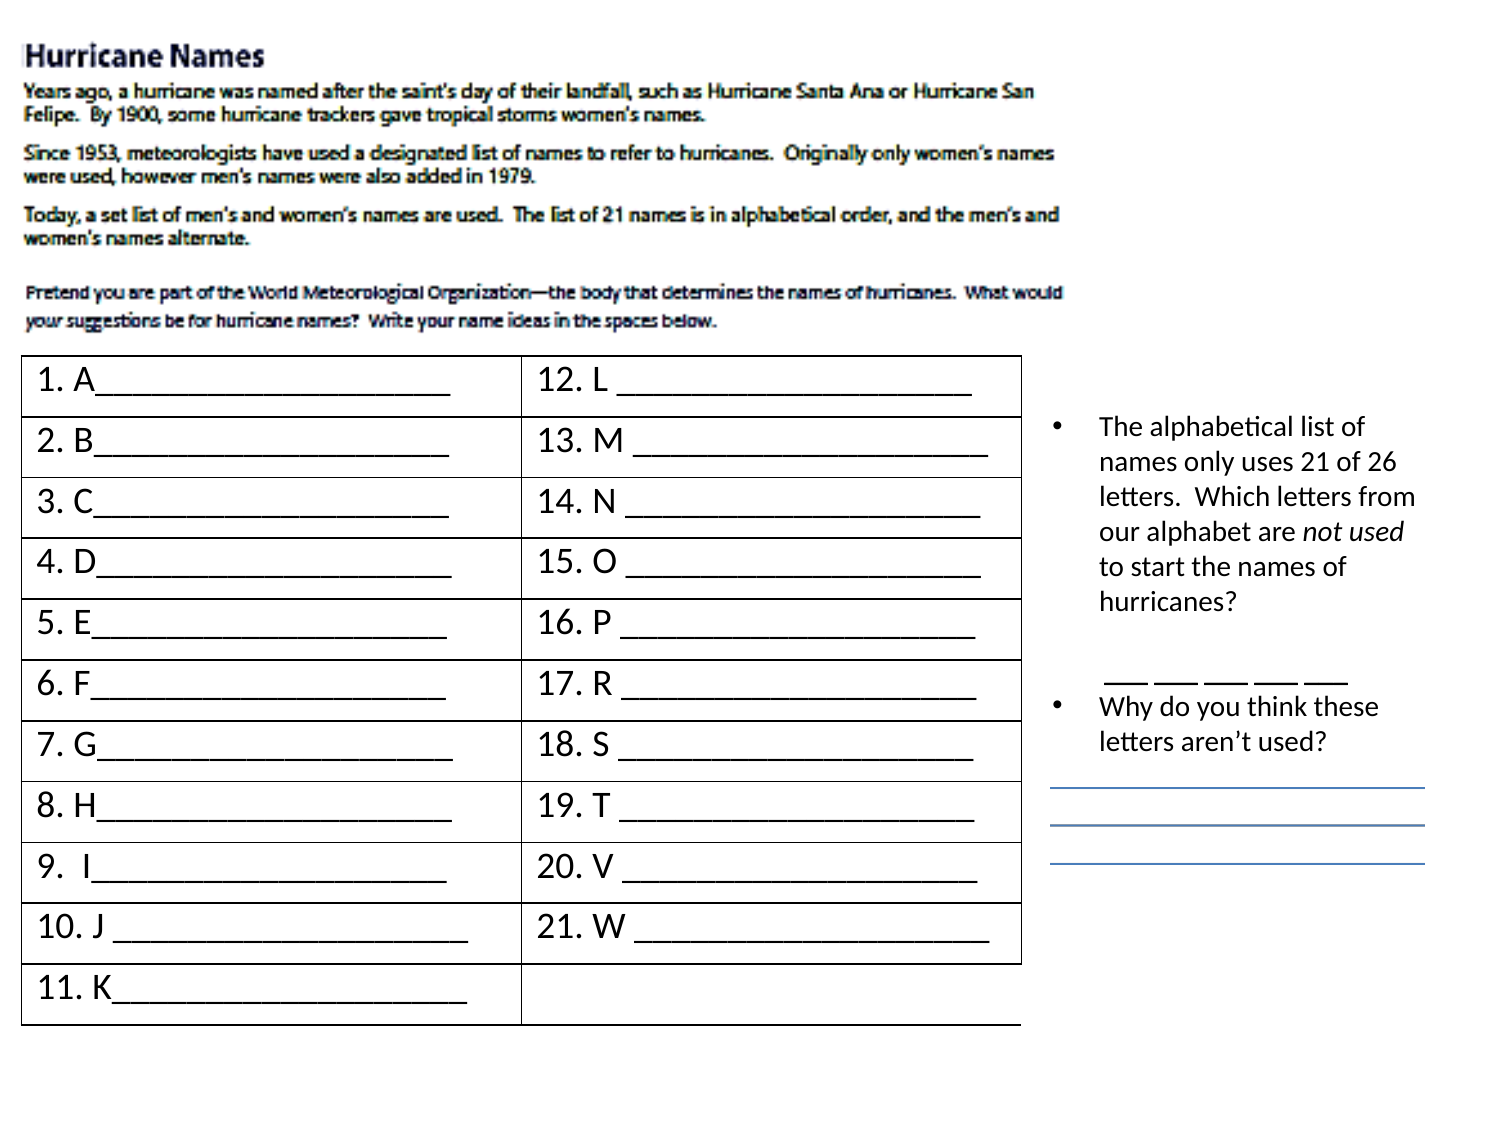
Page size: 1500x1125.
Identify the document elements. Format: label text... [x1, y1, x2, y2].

table_cell 4. D___________________ [22, 539, 521, 598]
table_cell 2. B___________________ [22, 418, 521, 477]
table_cell 7. G___________________ [22, 722, 521, 781]
table_cell 13. M ___________________ [522, 418, 1021, 477]
table_cell 20. V ___________________ [522, 843, 1021, 902]
table_cell 8. H___________________ [22, 782, 521, 842]
picture [0, 36, 1089, 338]
table_cell 5. E___________________ [22, 600, 521, 659]
table_cell 11. K___________________ [22, 965, 521, 1024]
table_cell 6. F___________________ [22, 661, 521, 720]
table_cell 21. W ___________________ [522, 904, 1021, 963]
table_cell 18. S ___________________ [522, 722, 1021, 781]
table_cell [522, 965, 1021, 1024]
table_cell 19. T ___________________ [522, 782, 1021, 842]
table_cell 10. J ___________________ [22, 904, 521, 963]
table_header 1. A___________________ [22, 357, 521, 416]
table_cell 17. R ___________________ [522, 661, 1021, 720]
table_cell 3. C___________________ [22, 478, 521, 537]
table_header 12. L ___________________ [522, 357, 1021, 416]
picture [1049, 787, 1426, 865]
table_cell 14. N ___________________ [522, 478, 1021, 537]
text_box The alphabetical list of names only uses 21 of 26 letters. Which letters from our alphabet are not used to start the names of hurricanes? ___ ___ ___ ___ ___ Why do you think these letters aren’t used? [1037, 399, 1450, 1009]
table_cell 15. O ___________________ [522, 539, 1021, 598]
table_cell 16. P ___________________ [522, 600, 1021, 659]
table_cell 9. I___________________ [22, 843, 521, 902]
